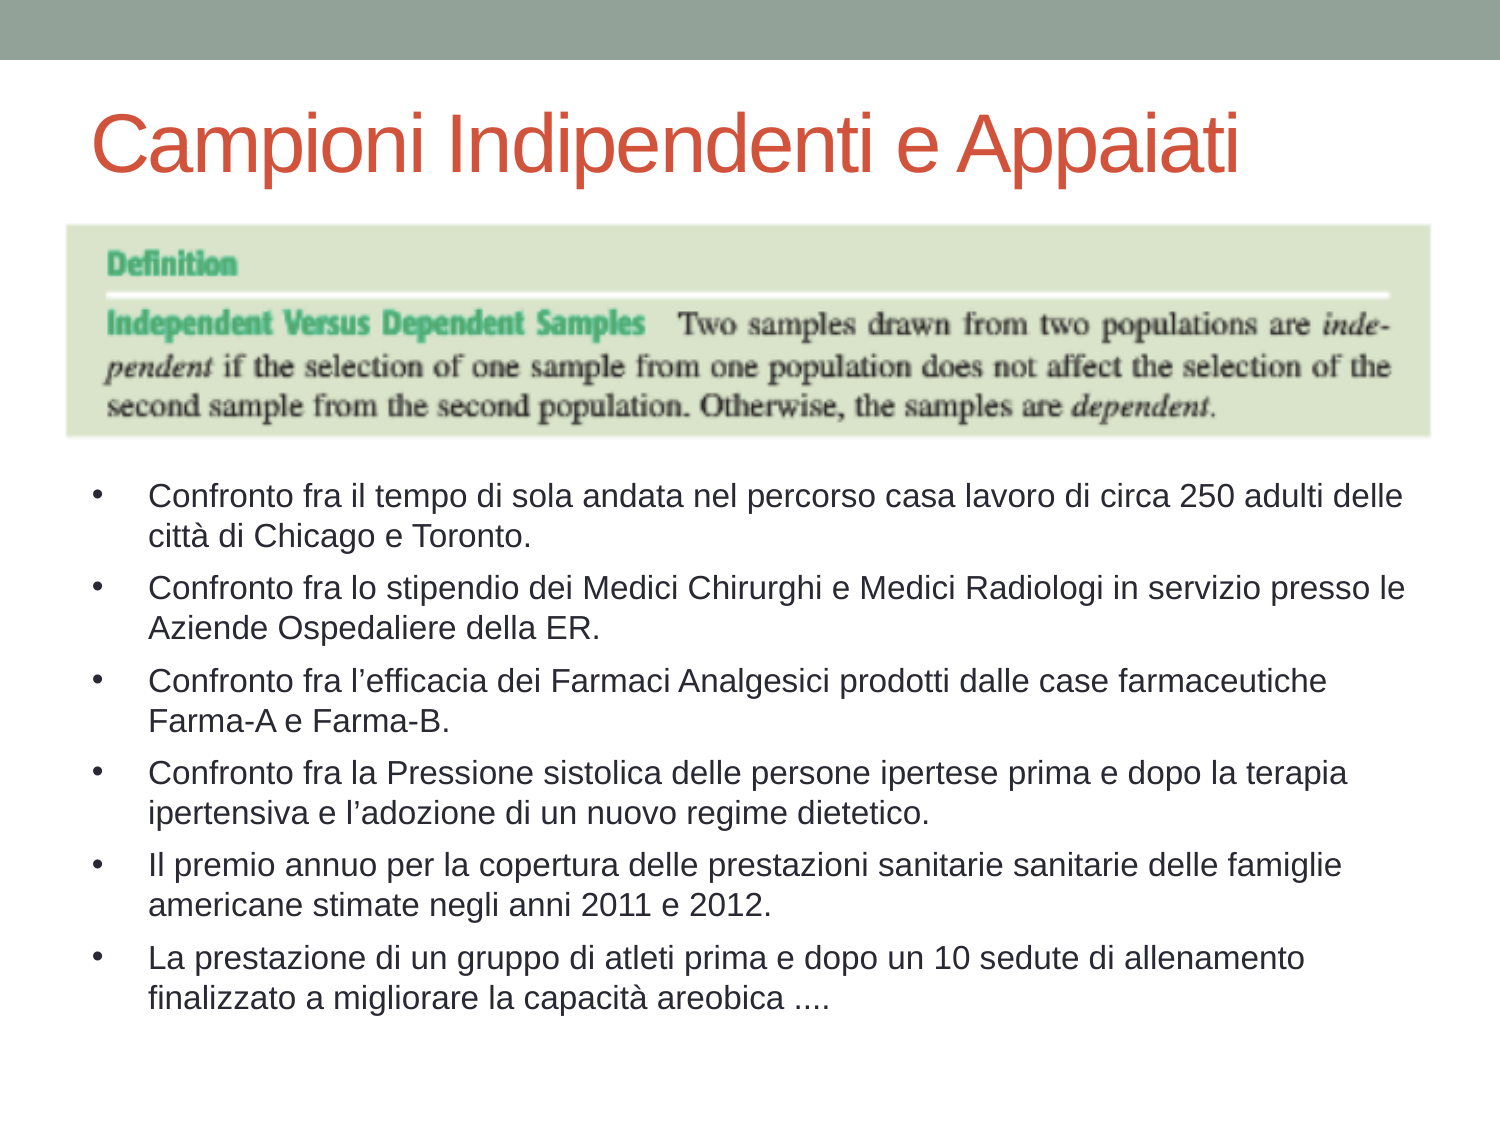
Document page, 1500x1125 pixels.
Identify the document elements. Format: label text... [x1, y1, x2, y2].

picture [57, 218, 1444, 448]
text_box Confronto fra il tempo di sola andata nel percorso casa lavoro di circa 250 adulti delle città di Chicago e Toronto. Confronto fra lo stipendio dei Medici Chirurghi e Medici Radiologi in servizio presso le Aziende Ospedaliere della ER. Confronto fra l’efficacia dei Farmaci Analgesici prodotti dalle case farmaceutiche Farma-A e Farma-B. Confronto fra la Pressione sistolica delle persone ipertese prima e dopo la terapia ipertensiva e l’adozione di un nuovo regime dietetico. Il premio annuo per la copertura delle prestazioni sanitarie sanitarie delle famiglie americane stimate negli anni 2011 e 2012. La prestazione di un gruppo di atleti prima e dopo un 10 sedute di allenamento finalizzato a migliorare la capacità areobica .... [77, 466, 1424, 1024]
title Campioni Indipendenti e Appaiati [75, 62, 1425, 215]
